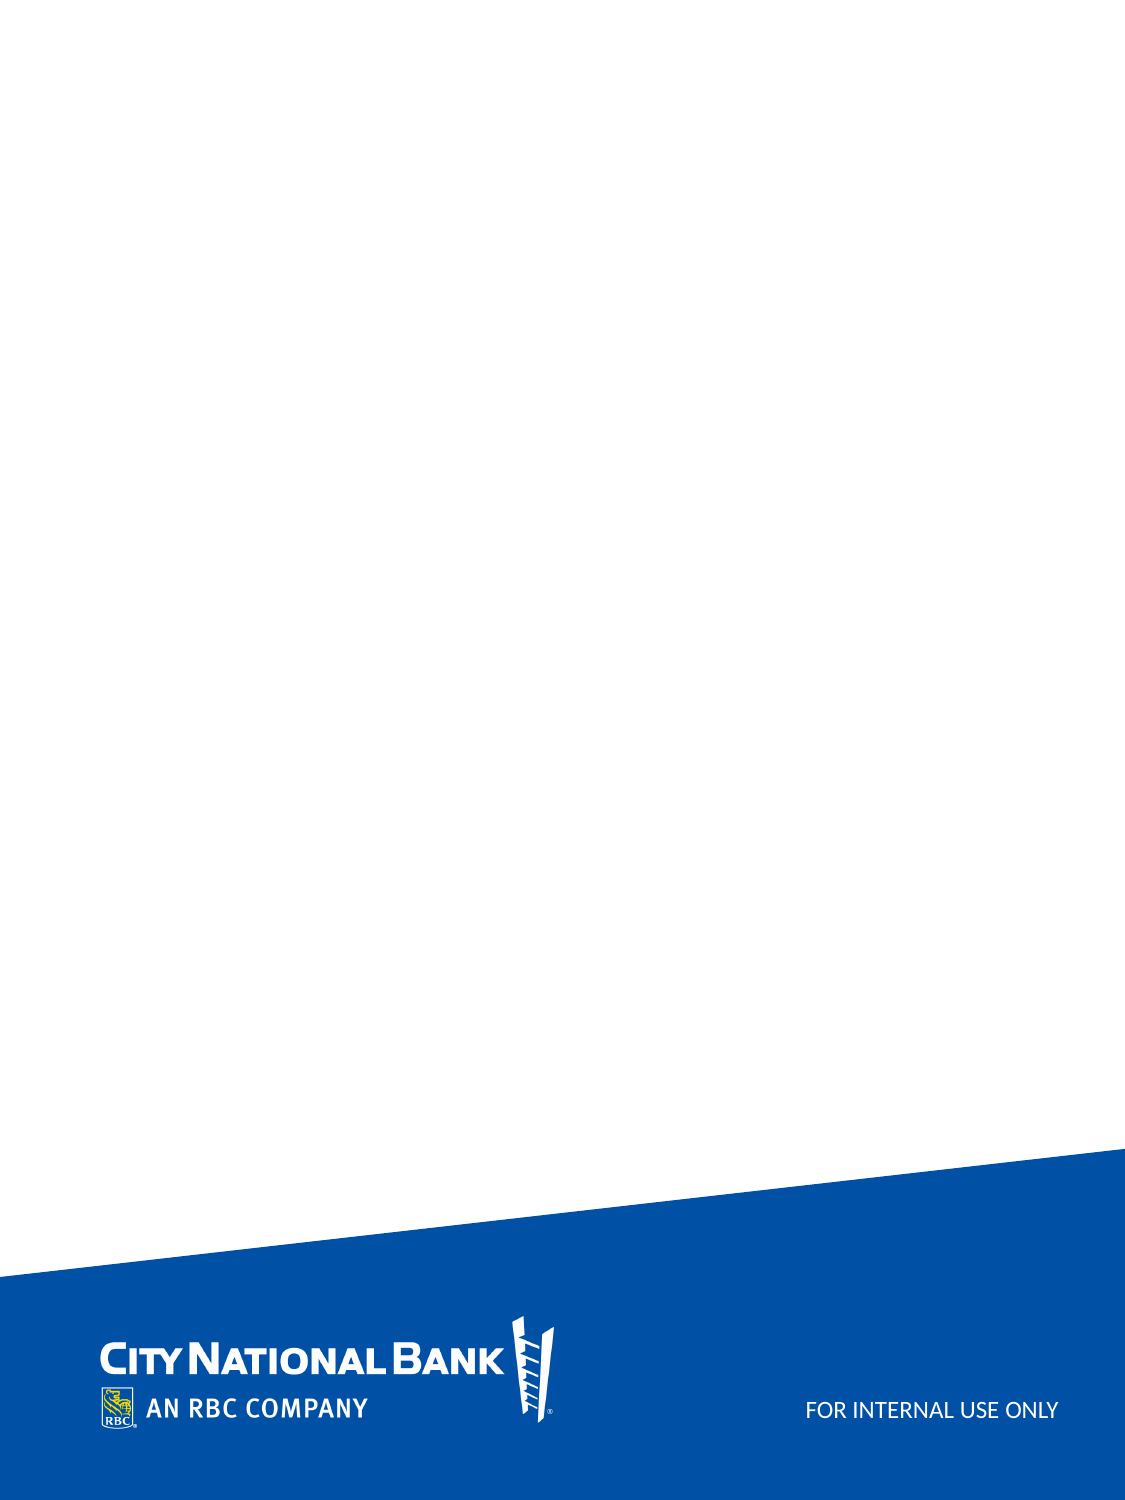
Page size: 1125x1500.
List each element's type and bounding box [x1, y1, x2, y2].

picture [100, 1316, 554, 1429]
